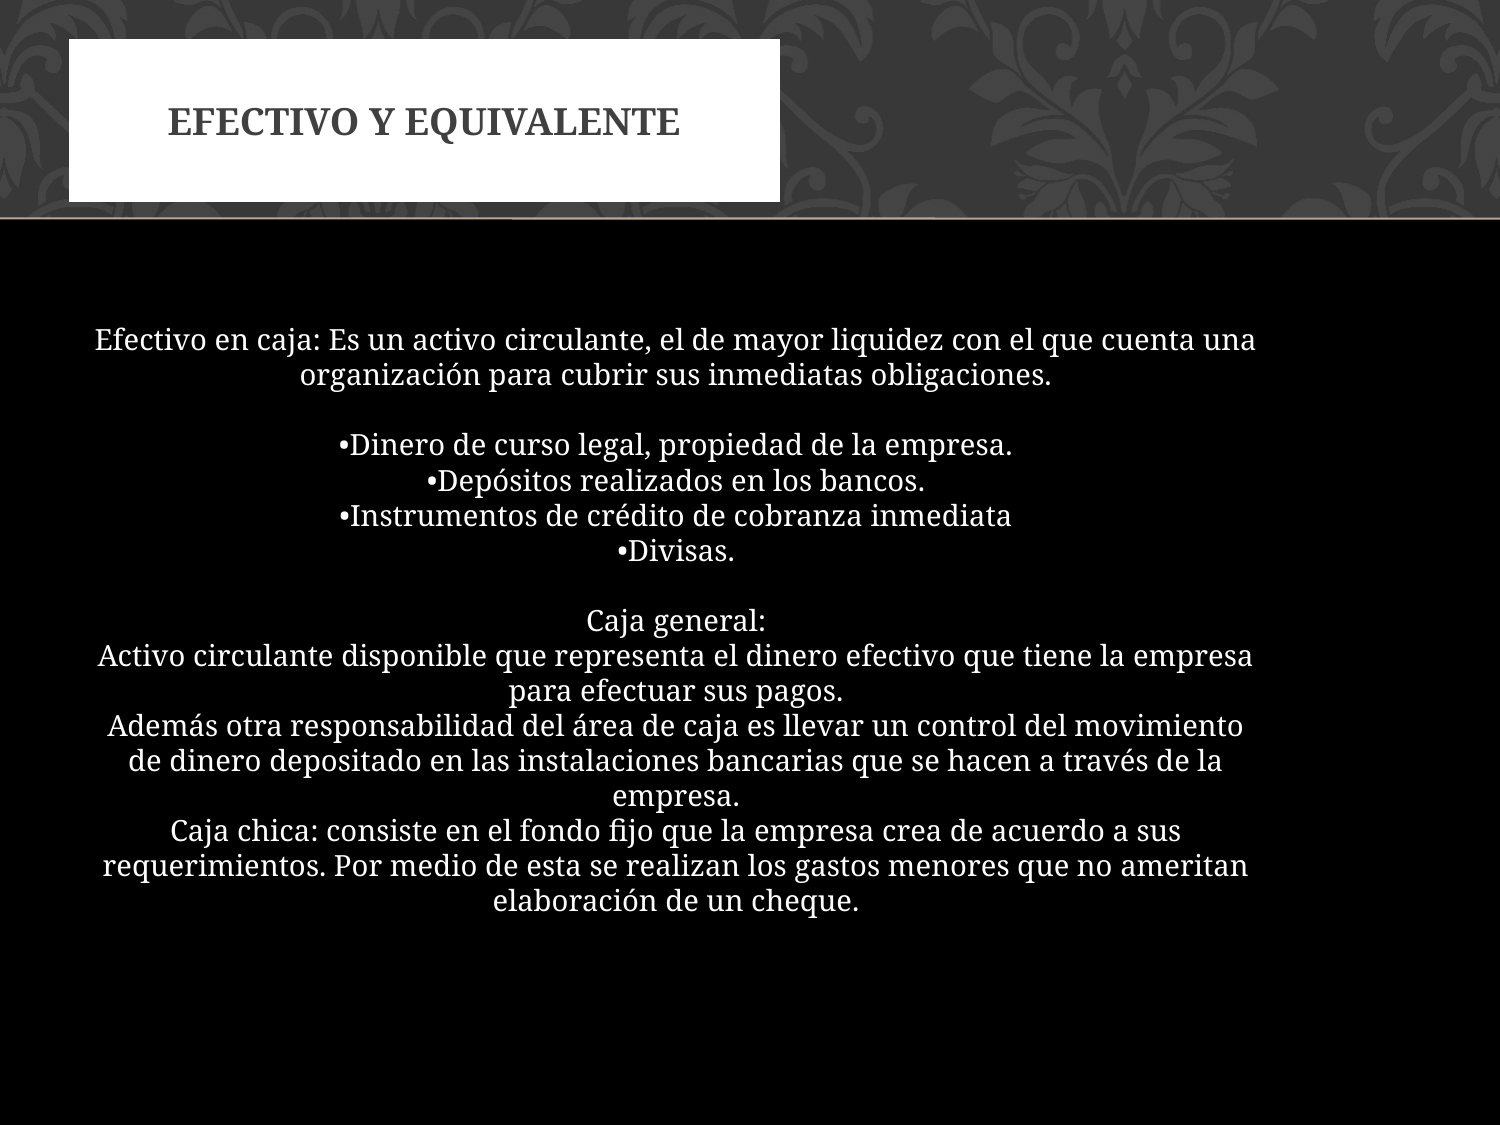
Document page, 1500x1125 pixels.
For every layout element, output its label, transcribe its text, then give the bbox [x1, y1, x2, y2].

list Efectivo en caja: Es un activo circulante, el de mayor liquidez con el que cuenta una organización para cubrir sus inmediatas obligaciones. •Dinero de curso legal, propiedad de la empresa. •Depósitos realizados en los bancos. •Instrumentos de crédito de cobranza inmediata •Divisas. Caja general: Activo circulante disponible que representa el dinero efectivo que tiene la empresa para efectuar sus pagos. Además otra responsabilidad del área de caja es llevar un control del movimiento de dinero depositado en las instalaciones bancarias que se hacen a través de la empresa. Caja chica: consiste en el fondo fijo que la empresa crea de acuerdo a sus requerimientos. Por medio de esta se realizan los gastos menores que no ameritan elaboración de un cheque. [75, 235, 1278, 1012]
title Efectivo y equivalente [69, 39, 780, 202]
